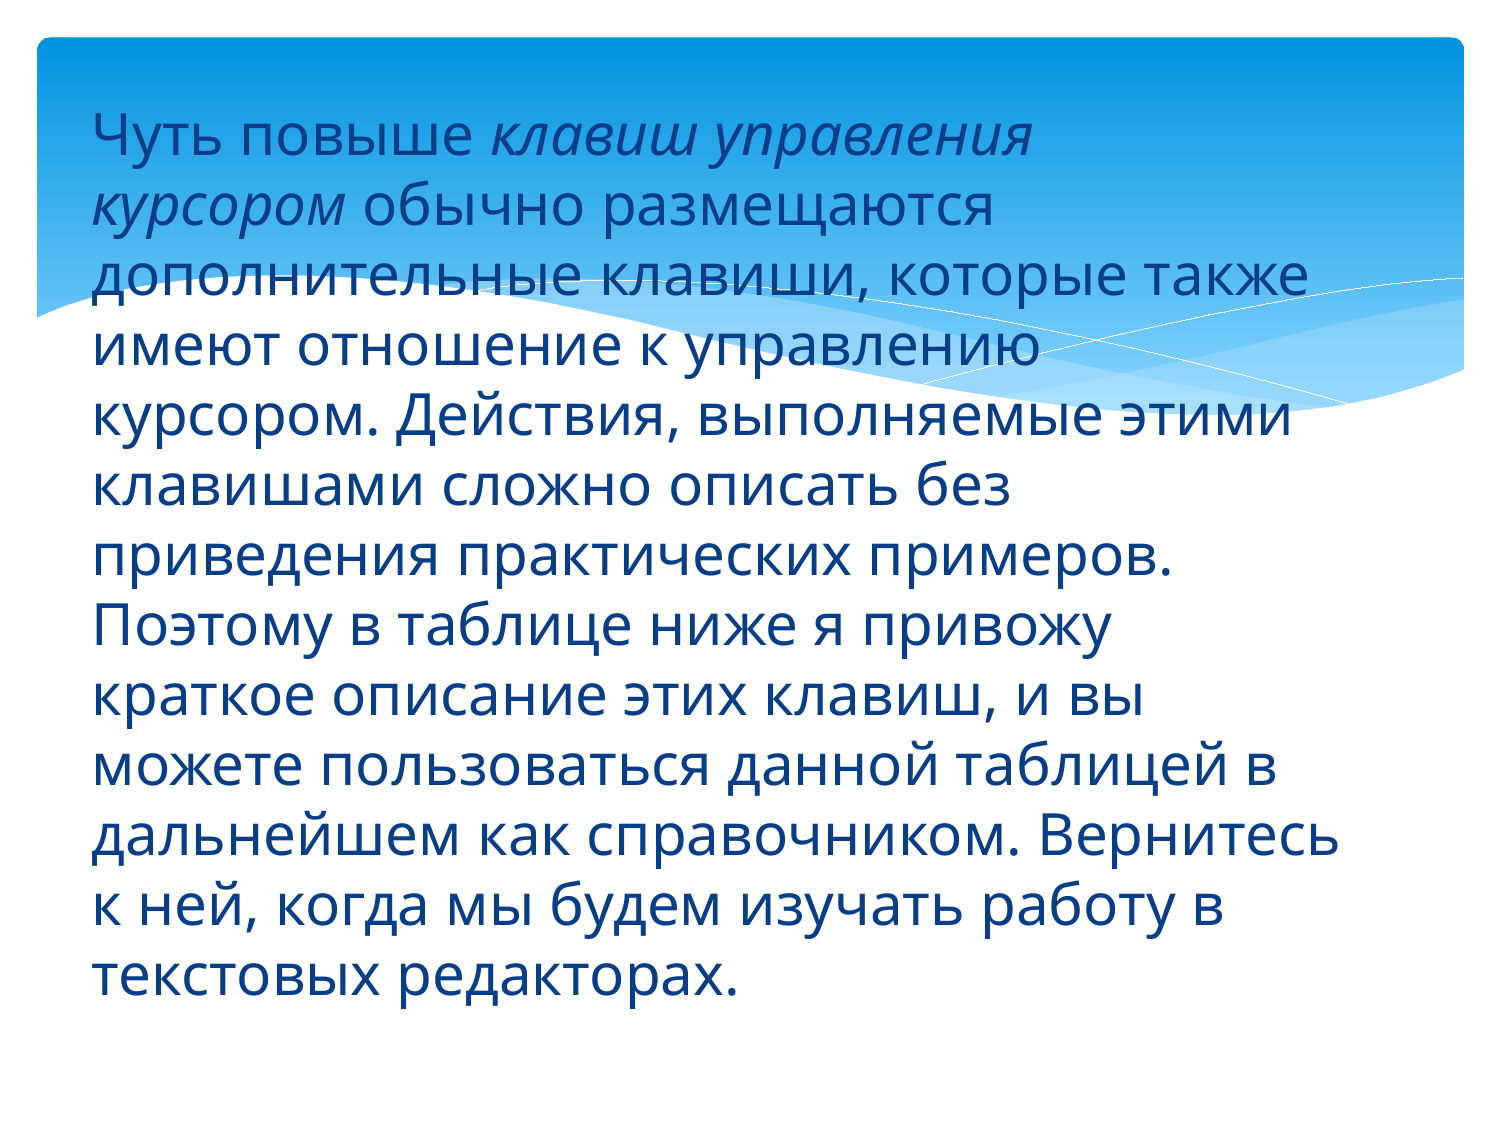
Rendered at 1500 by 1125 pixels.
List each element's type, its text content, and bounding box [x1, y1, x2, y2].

list Чуть повыше клавиш управления курсором обычно размещаются дополнительные клавиши, которые также имеют отношение к управлению курсором. Действия, выполняемые этими клавишами сложно описать без приведения практических примеров. Поэтому в таблице ниже я привожу краткое описание этих клавиш, и вы можете пользоваться данной таблицей в дальнейшем как справочником. Вернитесь к ней, когда мы будем изучать работу в текстовых редакторах. [76, 90, 1359, 1005]
